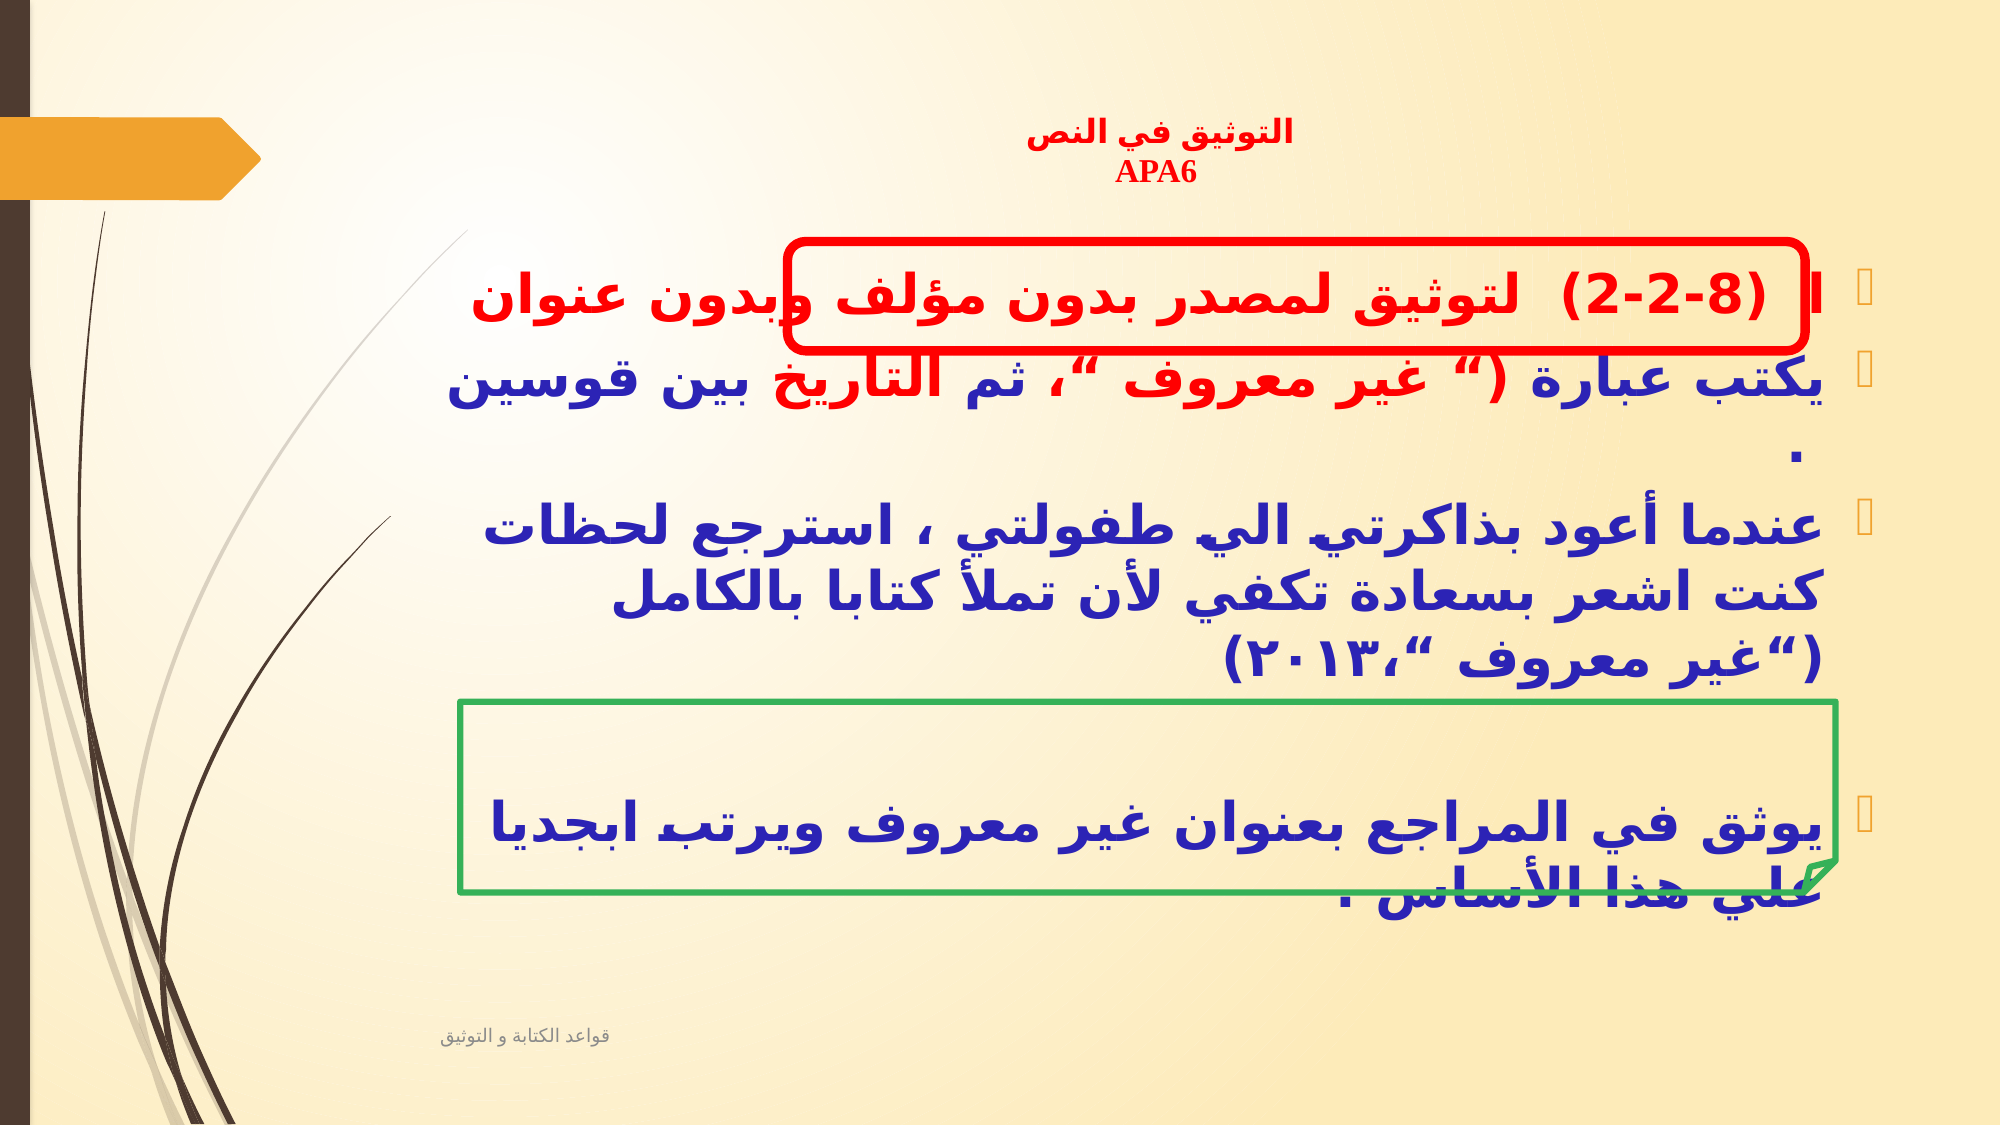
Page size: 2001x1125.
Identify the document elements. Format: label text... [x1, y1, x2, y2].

list ا (8-2-2) لتوثيق لمصدر بدون مؤلف وبدون عنوان يكتب عبارة (“ غير معروف “، ثم التاريخ بين قوسين . عندما أعود بذاكرتي الي طفولتي ، استرجع لحظات كنت اشعر بسعادة تكفي لأن تملأ كتابا بالكامل (“غير معروف “،٢٠١٣) يوثق في المراجع بعنوان غير معروف ويرتب ابجديا علي هذا الأساس . [424, 251, 1888, 970]
title التوثيق في النص APA6 [425, 102, 1888, 206]
text_box [786, 240, 1807, 353]
text_box [458, 700, 1837, 894]
footer قواعد الكتابة و التوثيق [424, 1006, 1675, 1067]
